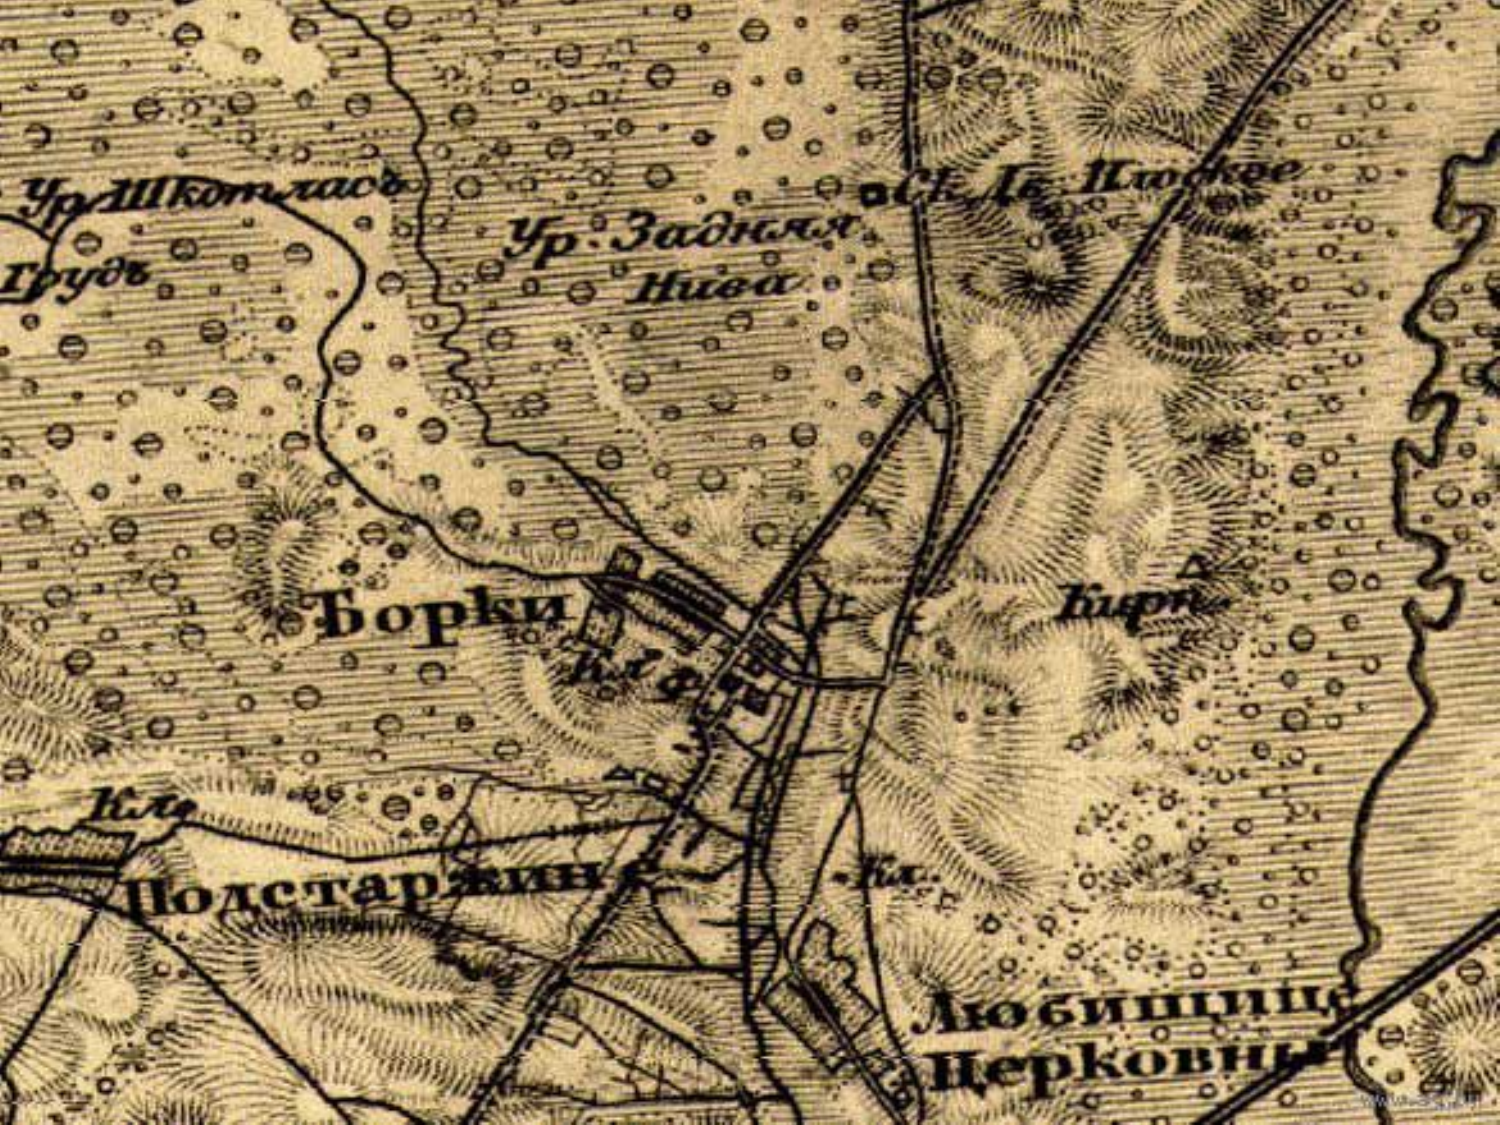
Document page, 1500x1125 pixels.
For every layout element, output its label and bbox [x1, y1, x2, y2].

list [0, 0, 1500, 1125]
